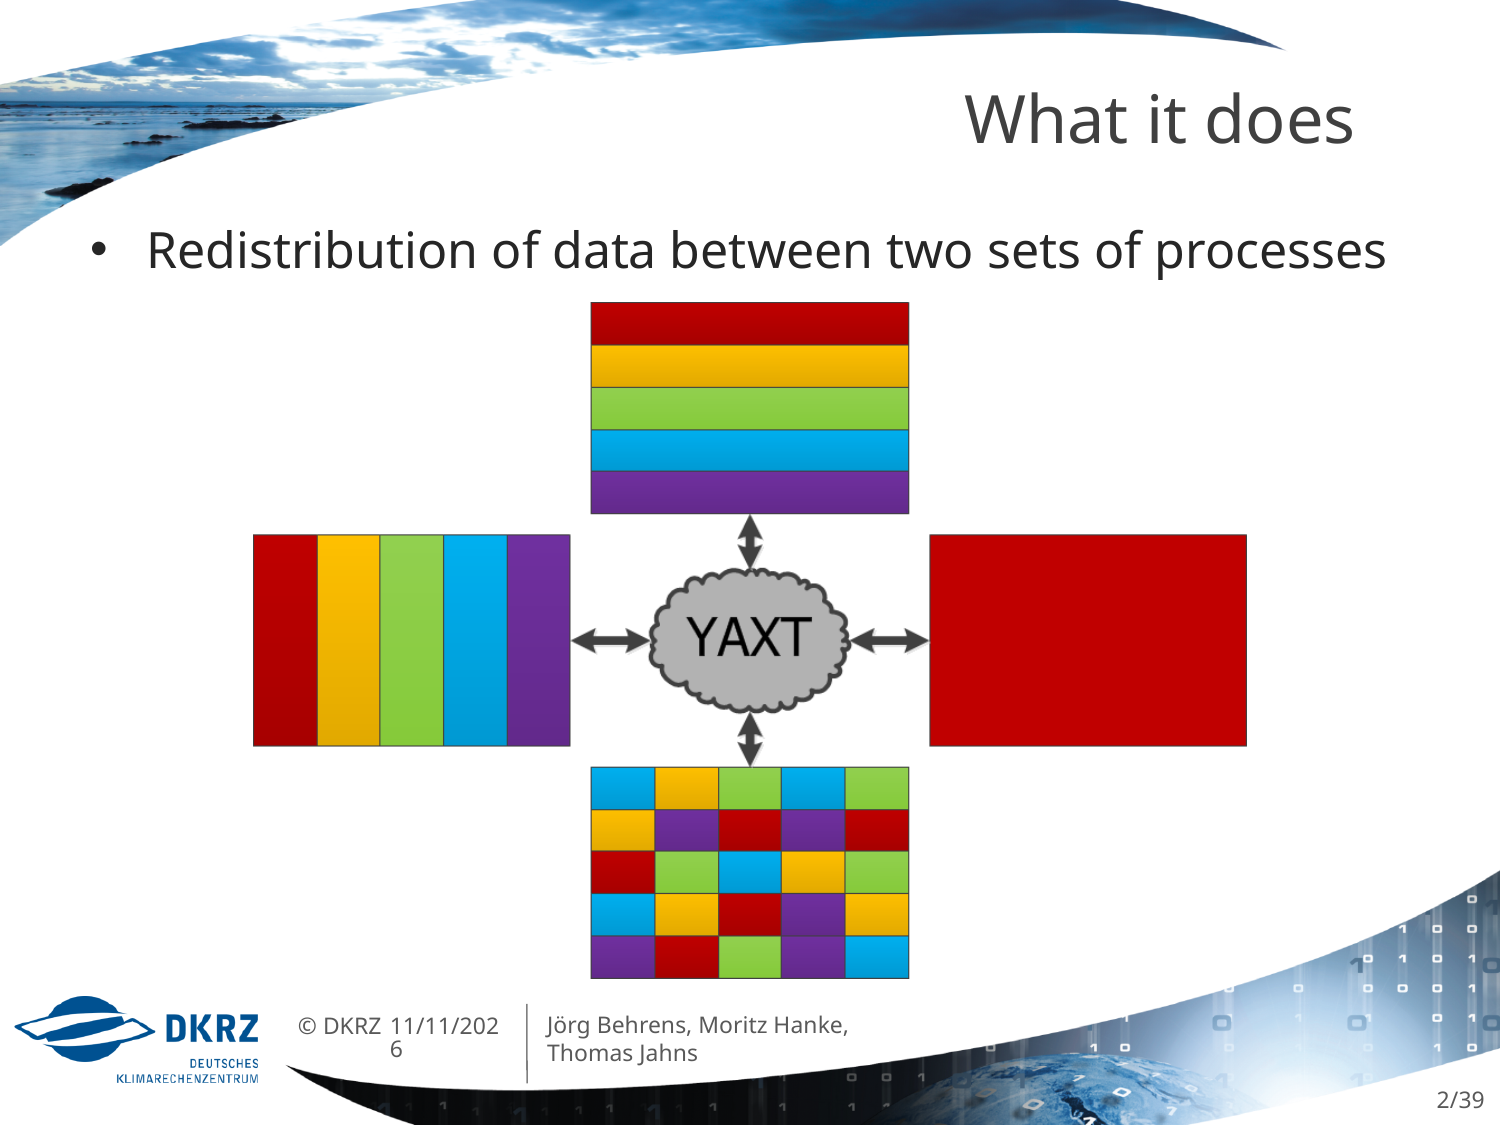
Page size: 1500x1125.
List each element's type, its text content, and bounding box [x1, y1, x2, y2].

footer Jörg Behrens, Moritz Hanke, Thomas Jahns [532, 1003, 884, 1082]
picture [14, 996, 258, 1083]
list Redistribution of data between two sets of processes [74, 210, 1426, 882]
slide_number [375, 1004, 528, 1052]
slide_number 2 [1333, 1078, 1465, 1125]
picture [253, 302, 1500, 1125]
picture [0, 0, 1288, 246]
title What it does [480, 70, 1372, 165]
